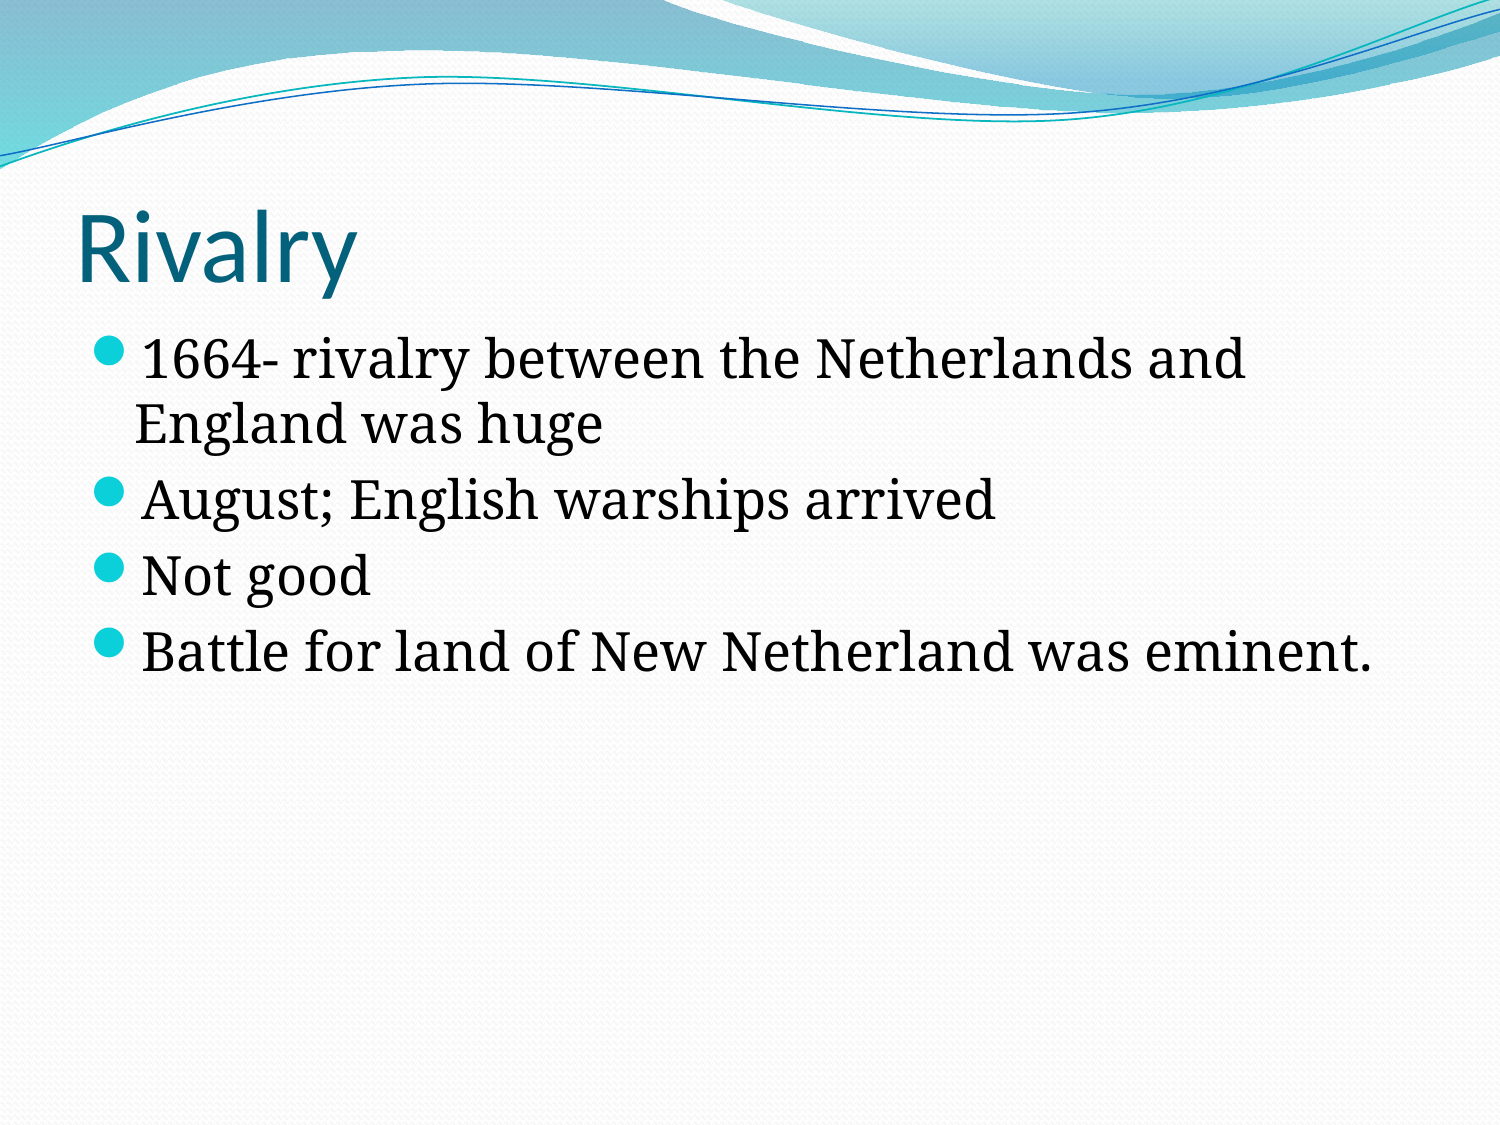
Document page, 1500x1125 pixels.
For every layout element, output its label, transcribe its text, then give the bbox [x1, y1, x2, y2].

list 1664- rivalry between the Netherlands and England was huge August; English warships arrived Not good Battle for land of New Netherland was eminent. [75, 317, 1425, 1038]
title Rivalry [75, 115, 1425, 303]
